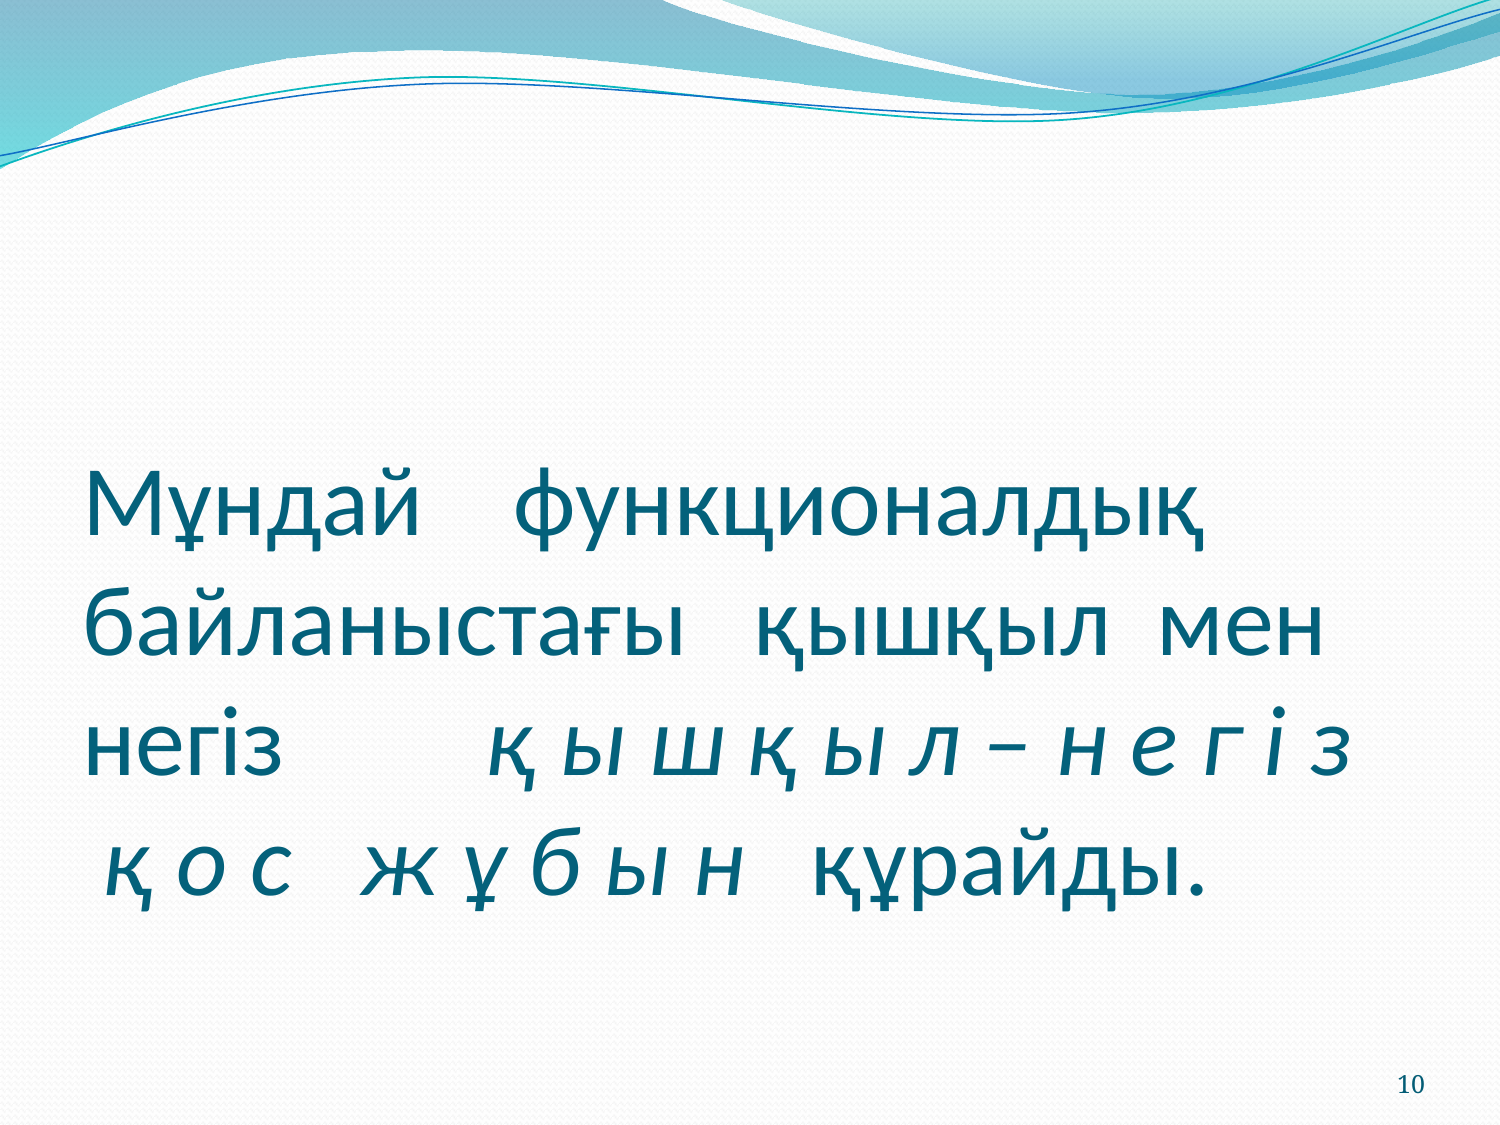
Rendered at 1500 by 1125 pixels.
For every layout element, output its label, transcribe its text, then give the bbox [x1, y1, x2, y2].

slide_number 10 [1299, 1042, 1425, 1103]
title Мұндай функционалдық байланыстағы қышқыл мен негіз қ ы ш қ ы л – н е г і з қ о с ж ұ б ы н құрайды. [81, 0, 1445, 916]
